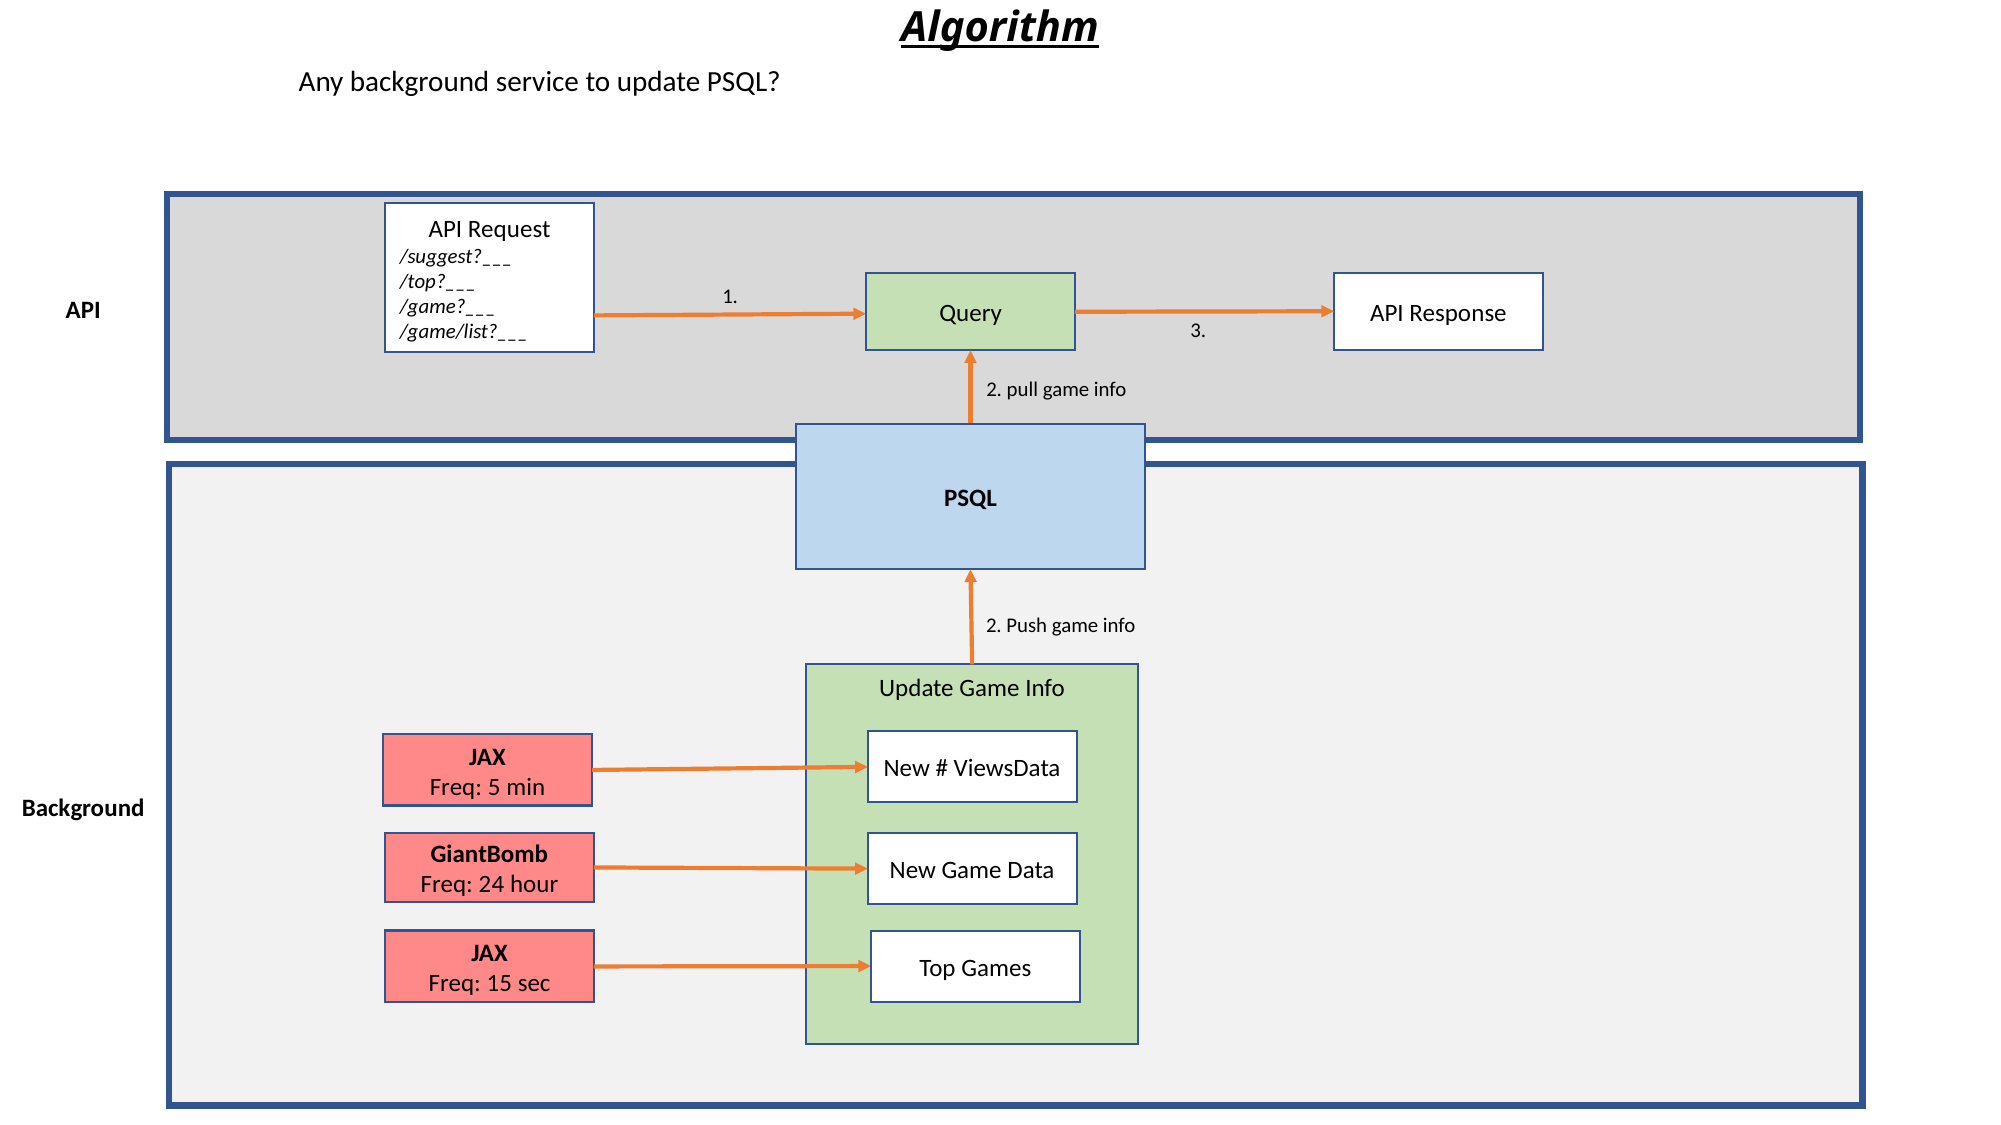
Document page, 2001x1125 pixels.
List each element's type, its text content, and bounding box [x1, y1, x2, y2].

text_box GiantBomb Freq: 24 hour [384, 832, 595, 903]
text_box API Request /suggest?___ /top?___ /game?___ /game/list?___ [384, 202, 595, 353]
text_box Background [6, 784, 160, 829]
text_box JAX Freq: 15 sec [384, 929, 595, 1003]
text_box [168, 463, 1864, 1107]
text_box New Game Data [867, 832, 1078, 905]
text_box JAX Freq: 5 min [382, 733, 593, 807]
text_box 3. [1175, 312, 1226, 350]
text_box Any background service to update PSQL? [283, 54, 797, 105]
text_box API Response [1333, 272, 1544, 351]
text_box 2. pull game info [971, 368, 1142, 408]
text_box 2. Push game info [974, 604, 1151, 644]
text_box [592, 766, 868, 770]
text_box Query [865, 272, 1076, 351]
text_box API [50, 286, 116, 331]
text_box Update Game Info [805, 663, 1139, 1045]
text_box New # ViewsData [867, 730, 1078, 803]
text_box 1. [707, 274, 758, 313]
text_box Top Games [870, 930, 1081, 1003]
title Algorithm [137, 0, 1863, 59]
text_box [166, 193, 1861, 441]
text_box PSQL [795, 423, 1146, 570]
